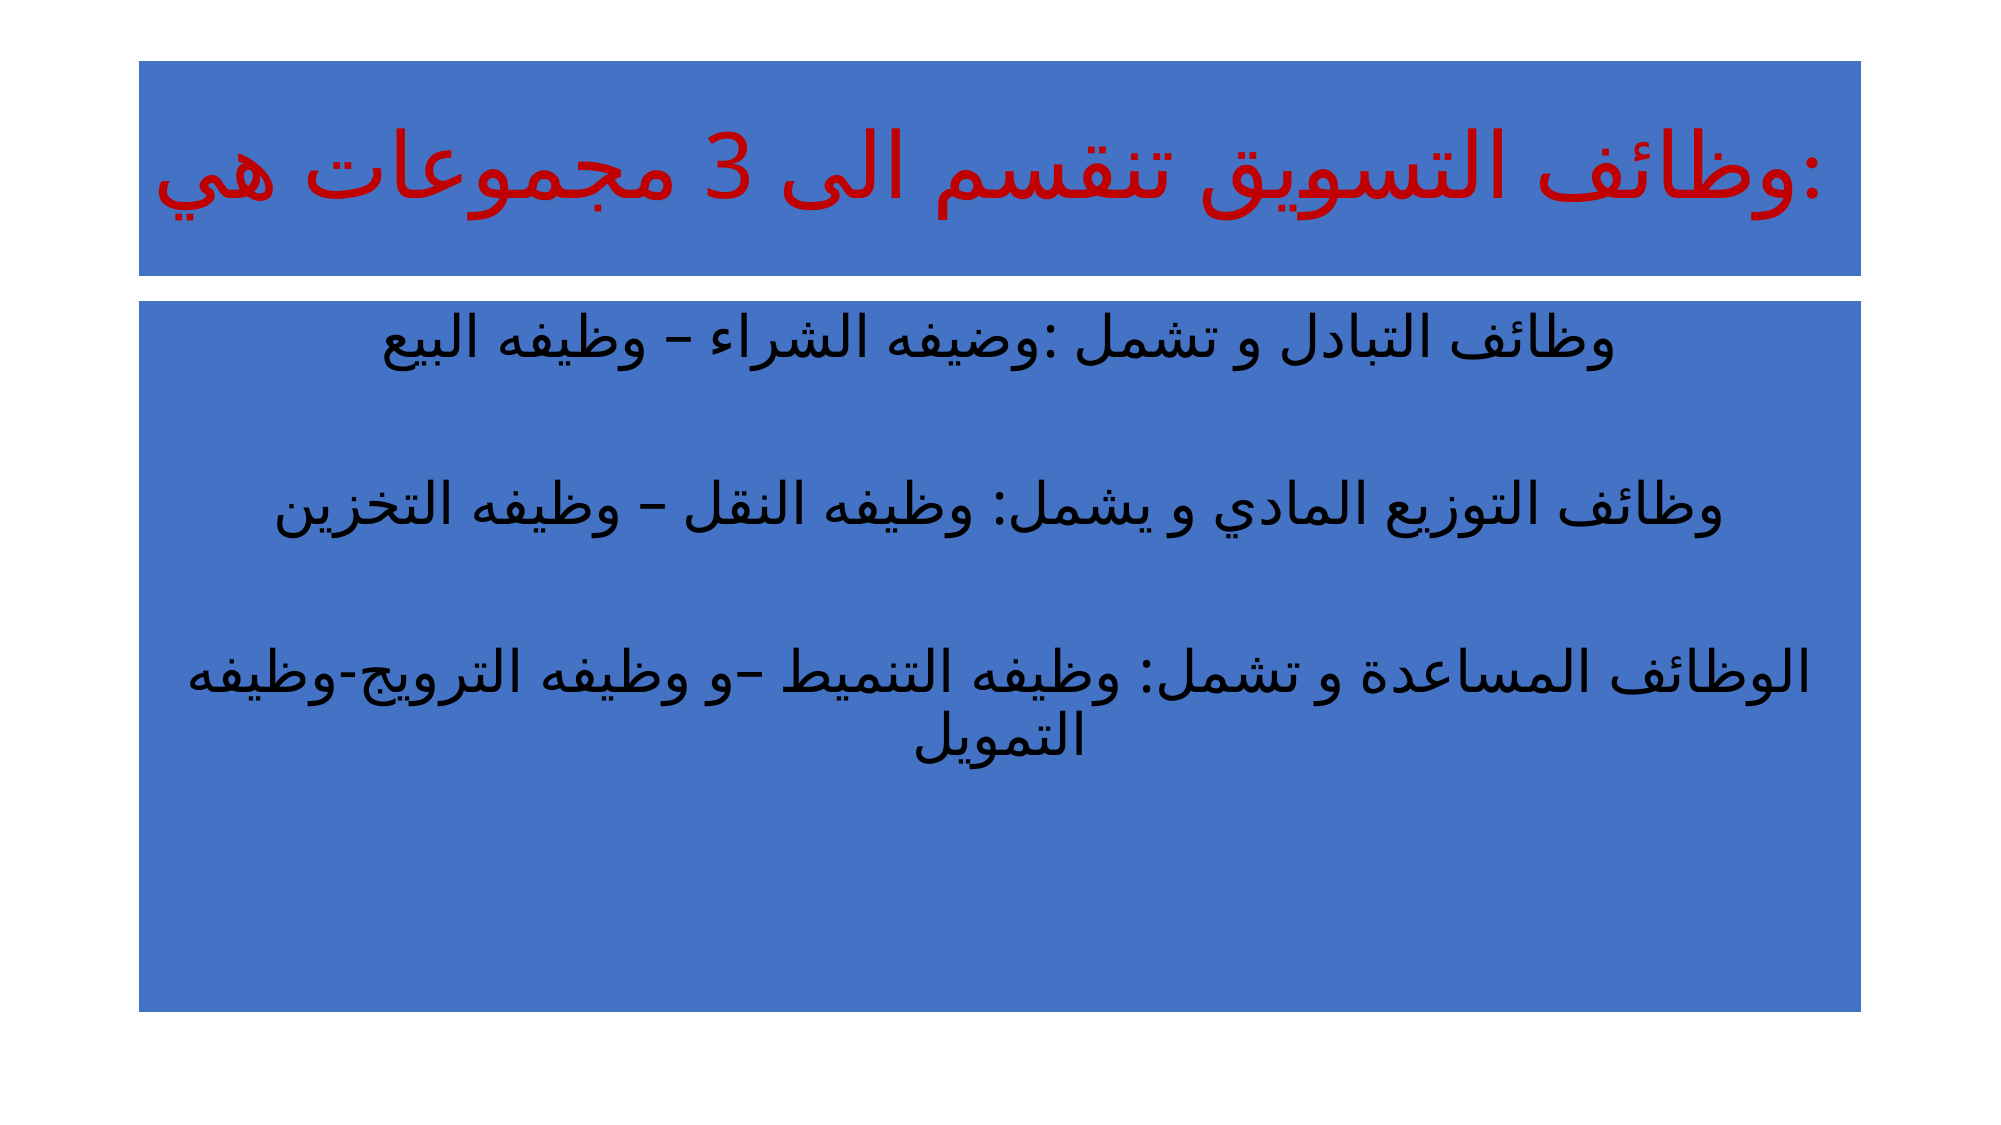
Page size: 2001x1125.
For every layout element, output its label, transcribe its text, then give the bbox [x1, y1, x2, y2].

title وظائف التسويق تنقسم الى 3 مجموعات هي: [136, 58, 1864, 279]
list وظائف التبادل و تشمل :وضيفه الشراء – وظيفه البيع وظائف التوزيع المادي و يشمل: وظيفه النقل – وظيفه التخزين الوظائف المساعدة و تشمل: وظيفه التنميط –و وظيفه الترويج-وظيفه التمويل [136, 298, 1864, 1015]
